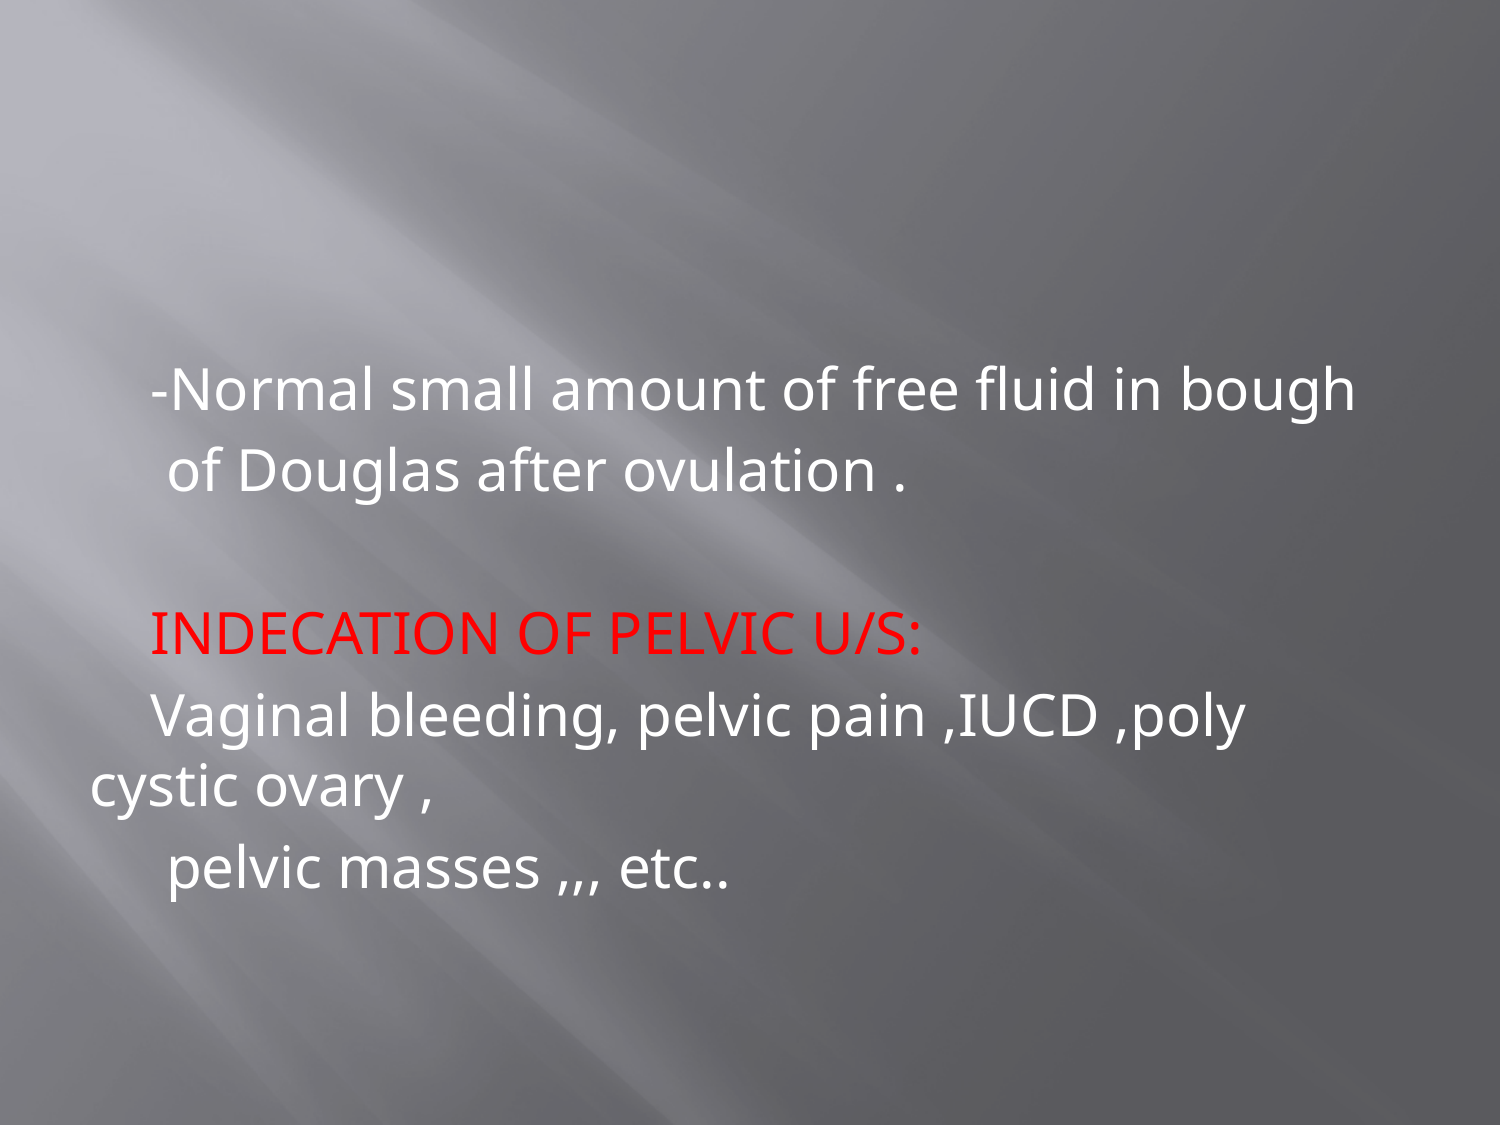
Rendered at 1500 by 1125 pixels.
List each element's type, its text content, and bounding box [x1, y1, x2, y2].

list -Normal small amount of free fluid in bough of Douglas after ovulation . INDECATION OF PELVIC U/S: Vaginal bleeding, pelvic pain ,IUCD ,poly cystic ovary , pelvic masses ,,, etc.. [75, 262, 1425, 1035]
